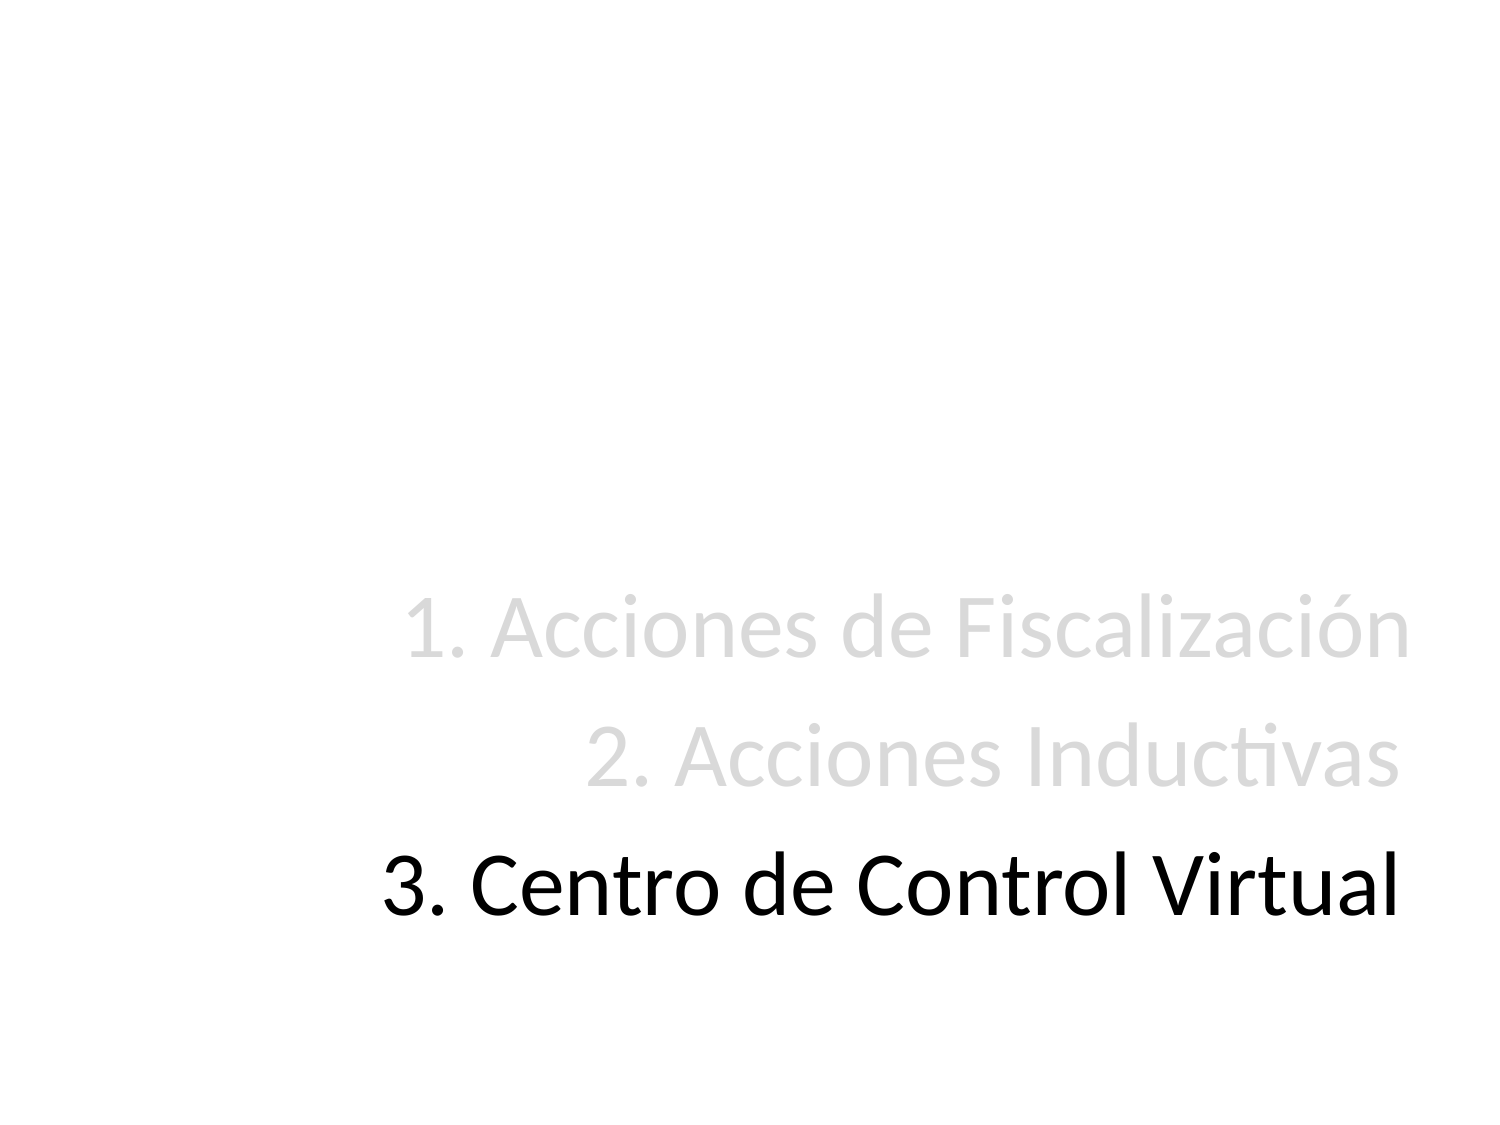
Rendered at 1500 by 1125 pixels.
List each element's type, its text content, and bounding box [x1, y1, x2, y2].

text_box 3. Centro de Control Virtual [309, 785, 1418, 973]
title 2. Acciones Inductivas [309, 656, 1418, 785]
text_box 1. Acciones de Fiscalización [339, 527, 1430, 715]
